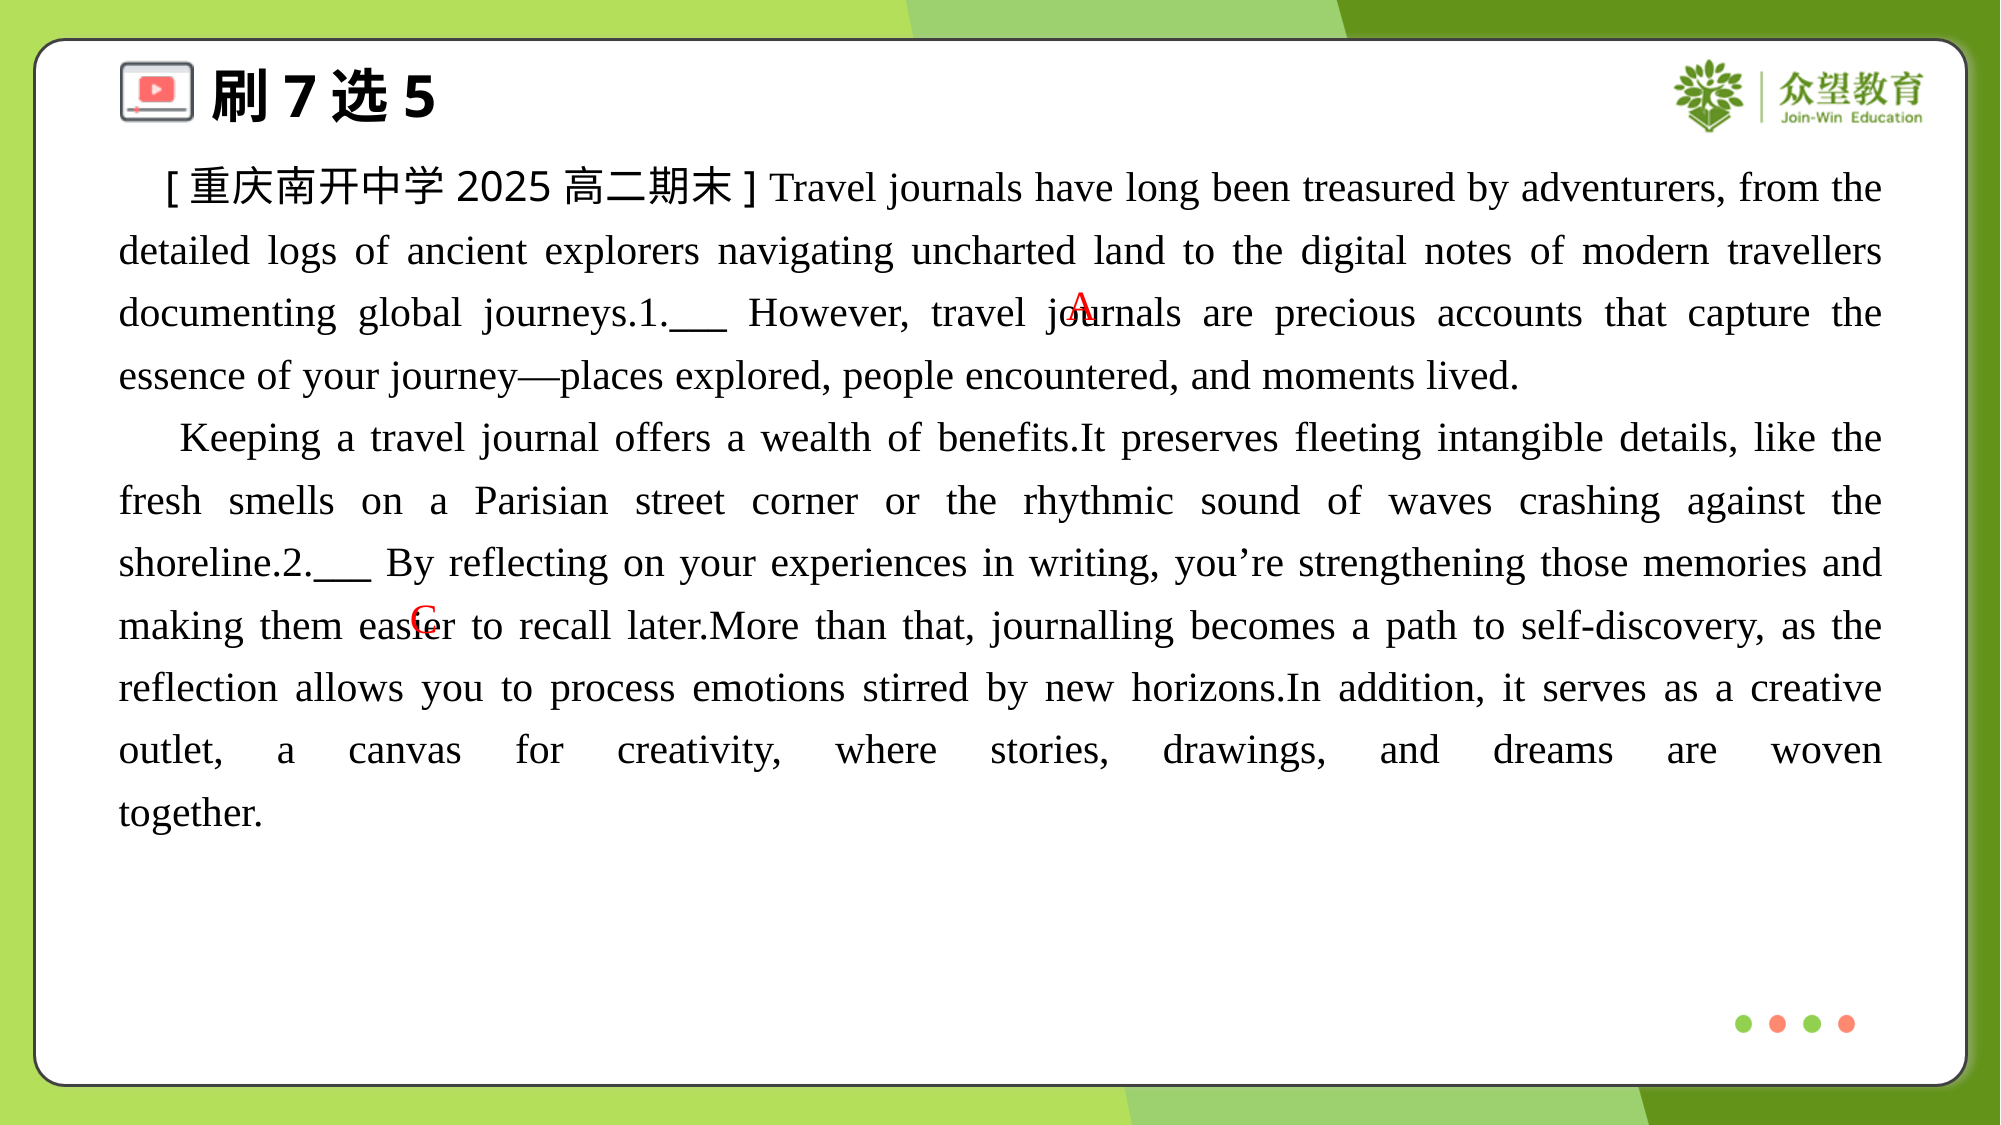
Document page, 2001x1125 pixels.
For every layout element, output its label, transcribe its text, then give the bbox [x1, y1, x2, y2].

text_box C [404, 578, 443, 637]
text_box [重庆南开中学2025高二期末] Travel journals have long been treasured by adventurers, from the detailed logs of ancient explorers navigating uncharted land to the digital notes of modern travellers documenting global journeys.1.___ However, travel journals are precious accounts that capture the essence of your journey—places explored, people encountered, and moments lived. Keeping a travel journal offers a wealth of benefits.It preserves fleeting intangible details, like the fresh smells on a Parisian street corner or the rhythmic sound of waves crashing against the shoreline.2.___ By reflecting on your experiences in writing, you’re strengthening those memories and making them easier to recall later.More than that, journalling becomes a path to self-discovery, as the reflection allows you to process emotions stirred by new horizons.In addition, it serves as a creative outlet, a canvas for creativity, where stories, drawings, and dreams are woven together.#1.1 [118, 147, 1883, 892]
picture [0, 0, 2000, 1125]
text_box A [1061, 266, 1101, 324]
